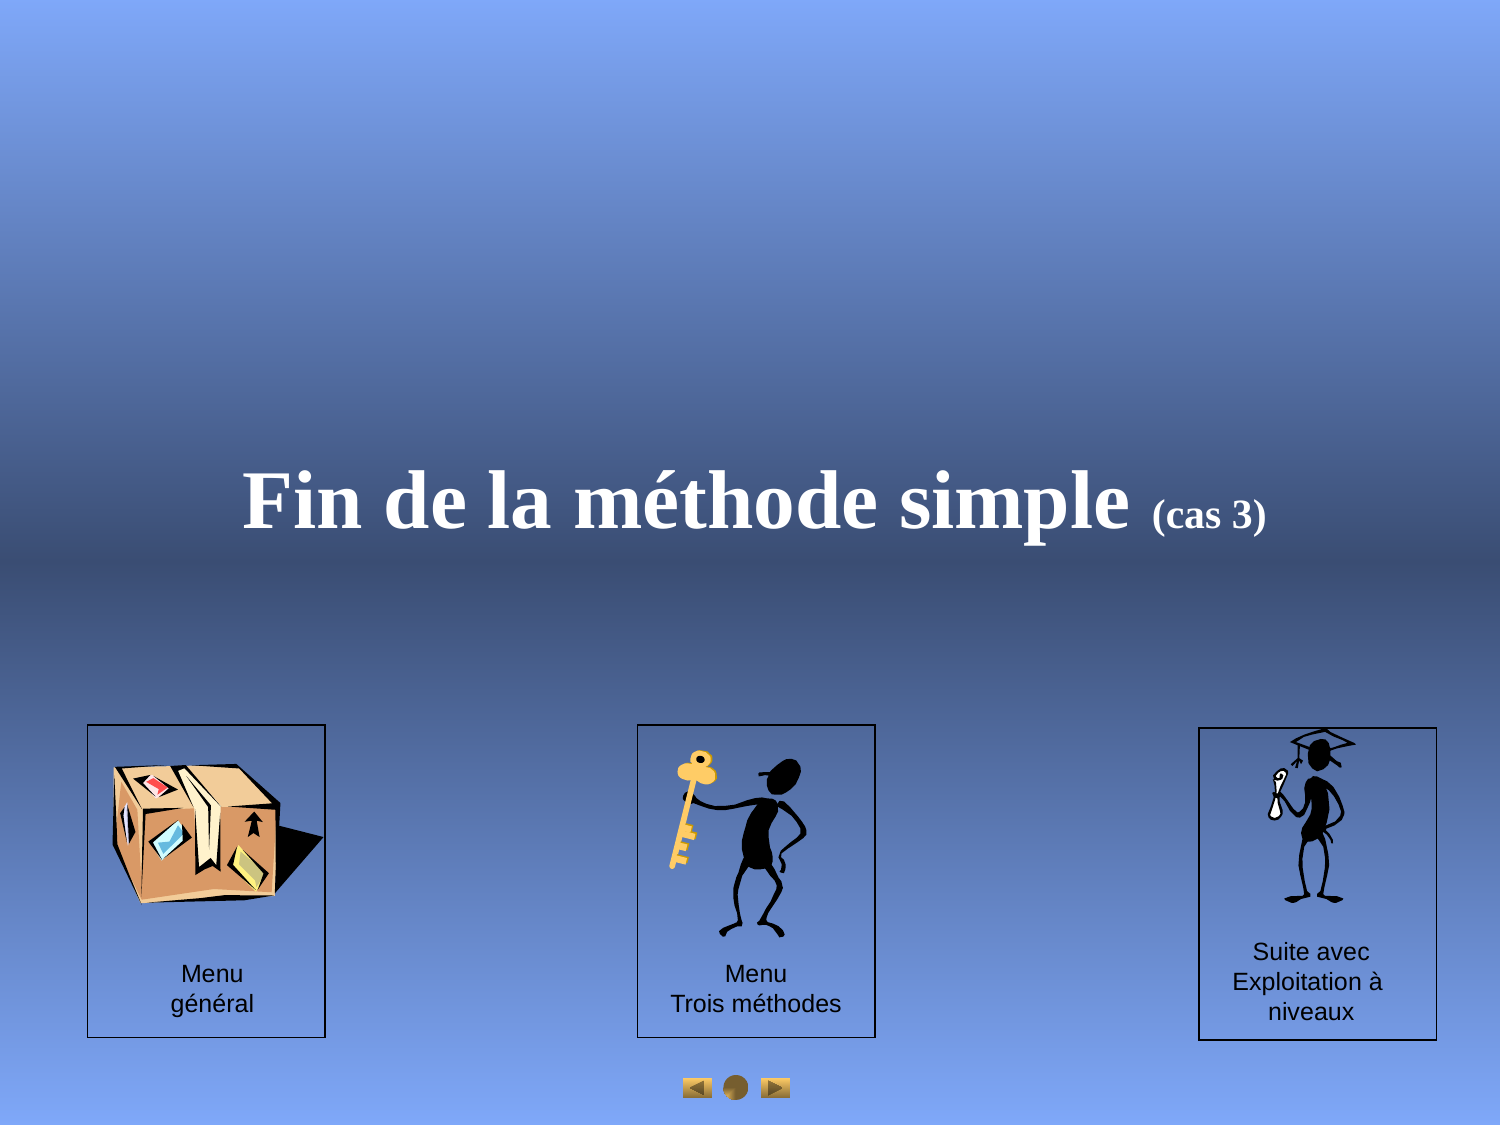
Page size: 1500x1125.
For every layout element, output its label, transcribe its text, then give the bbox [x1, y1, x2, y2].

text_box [643, 749, 869, 1025]
text_box [87, 724, 325, 1038]
text_box [1198, 727, 1437, 1041]
text_box [637, 724, 875, 1038]
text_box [1198, 727, 1424, 1033]
text_box Fin de la méthode simple (cas 3) [147, 437, 1363, 553]
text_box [112, 762, 325, 907]
